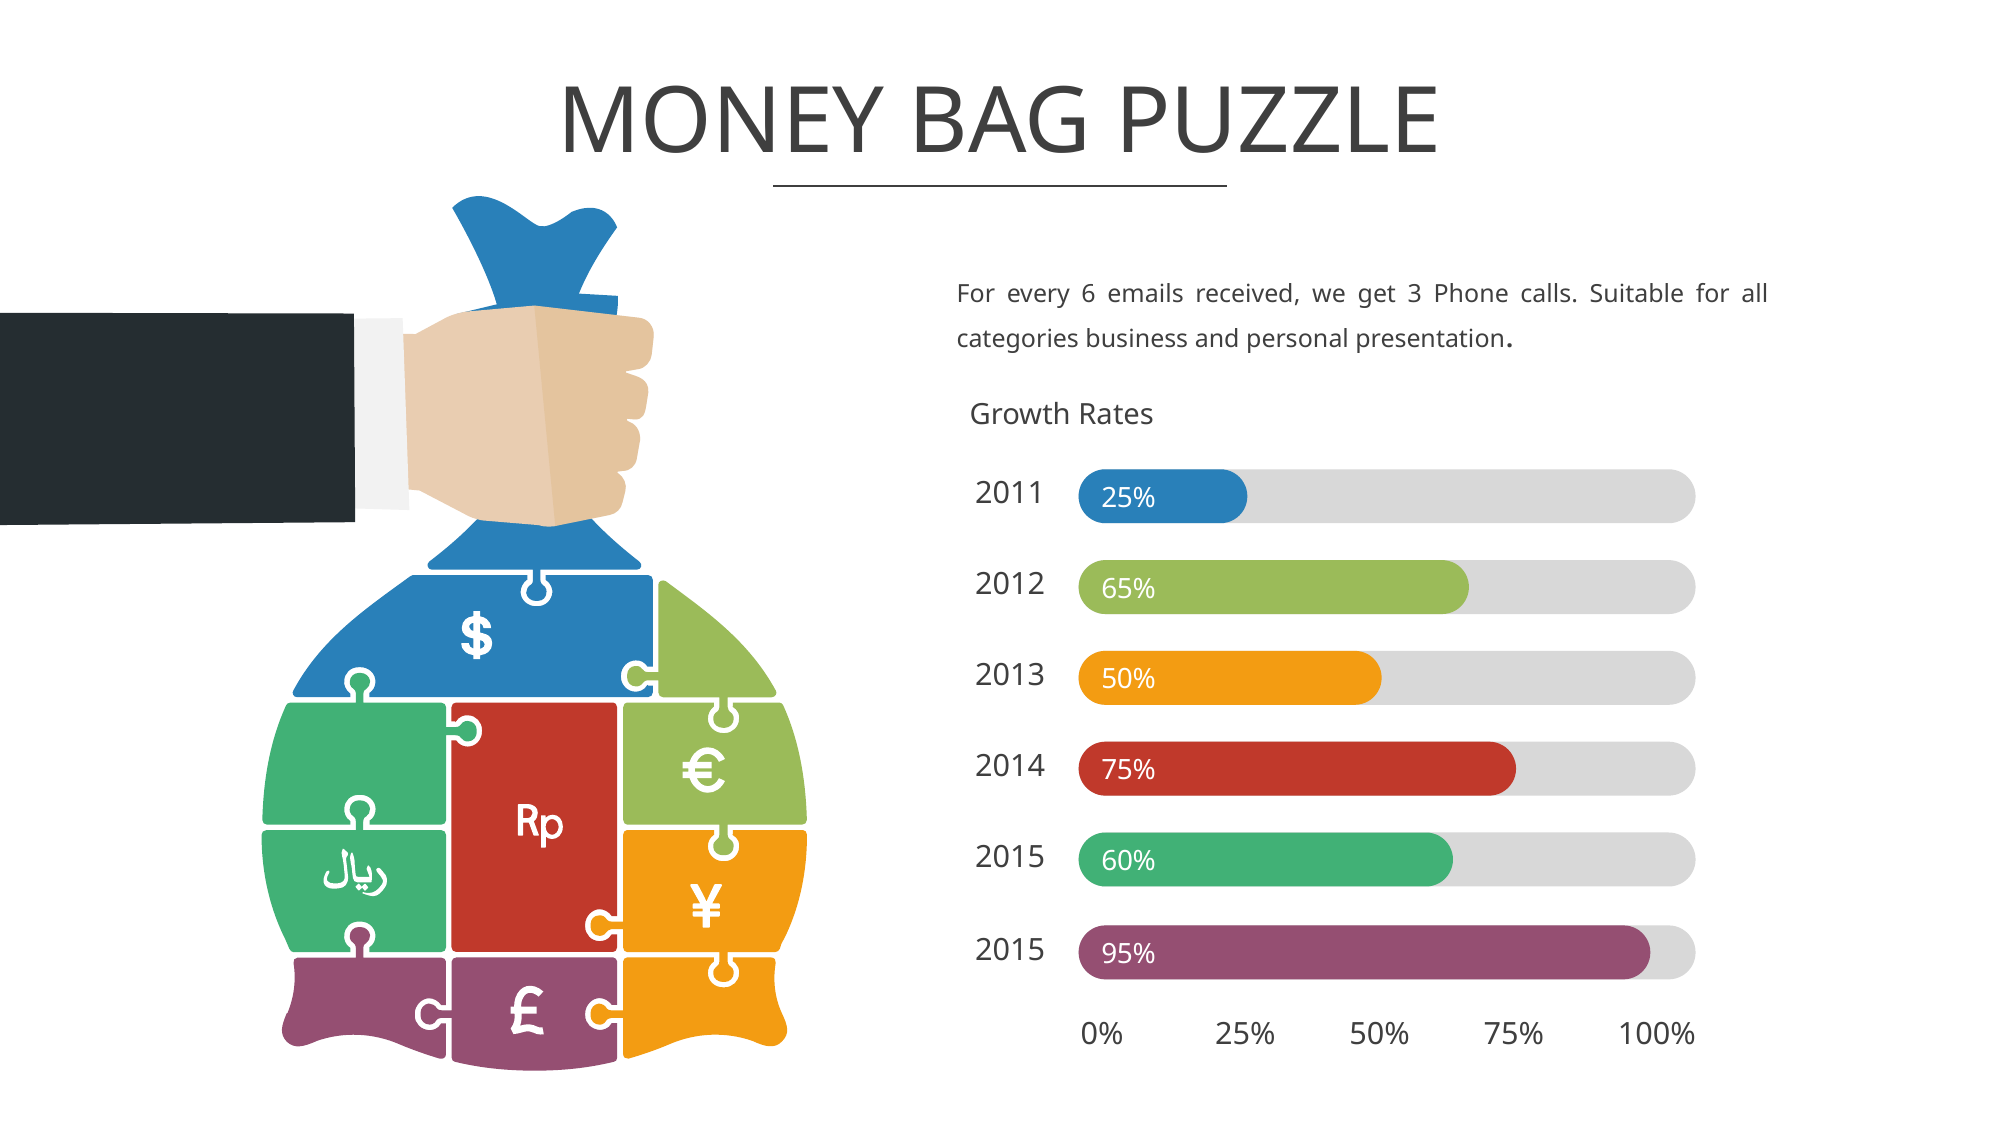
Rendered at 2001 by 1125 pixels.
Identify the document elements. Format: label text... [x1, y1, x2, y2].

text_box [517, 804, 563, 848]
text_box 65% [1078, 559, 1470, 615]
text_box [590, 830, 807, 982]
text_box 50% [1078, 650, 1383, 706]
text_box [1626, 924, 1697, 980]
text_box [1359, 650, 1697, 706]
text_box [281, 927, 446, 1059]
text_box 2014 [906, 741, 1060, 797]
text_box [261, 800, 447, 953]
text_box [0, 173, 655, 601]
text_box 2012 [906, 559, 1060, 615]
text_box Growth Rates [969, 395, 1201, 431]
text_box [420, 957, 618, 1071]
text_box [1065, 1009, 1785, 1060]
text_box [1427, 831, 1697, 888]
text_box [627, 580, 777, 728]
text_box [1225, 468, 1697, 524]
text_box 2015 [906, 924, 1060, 981]
text_box 2011 [906, 468, 1060, 524]
text_box [682, 747, 725, 793]
text_box [262, 672, 477, 825]
text_box 2015 [906, 831, 1060, 888]
text_box 25% [1078, 468, 1248, 524]
text_box [461, 611, 493, 660]
text_box [690, 884, 722, 928]
text_box 95% [1078, 924, 1651, 980]
text_box [451, 702, 618, 952]
text_box 60% [1078, 831, 1454, 888]
text_box [1447, 559, 1697, 615]
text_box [323, 848, 388, 897]
text_box [1492, 741, 1697, 797]
text_box [590, 957, 788, 1059]
text_box [292, 601, 653, 698]
text_box For every 6 emails received, we get 3 Phone calls. Suitable for all categories business and personal presentation. [941, 254, 1785, 360]
text_box 2013 [906, 650, 1060, 706]
text_box [510, 985, 544, 1035]
text_box 75% [1078, 741, 1517, 797]
text_box [623, 702, 807, 856]
title MONEY BAG PUZZLE [137, 59, 1863, 186]
